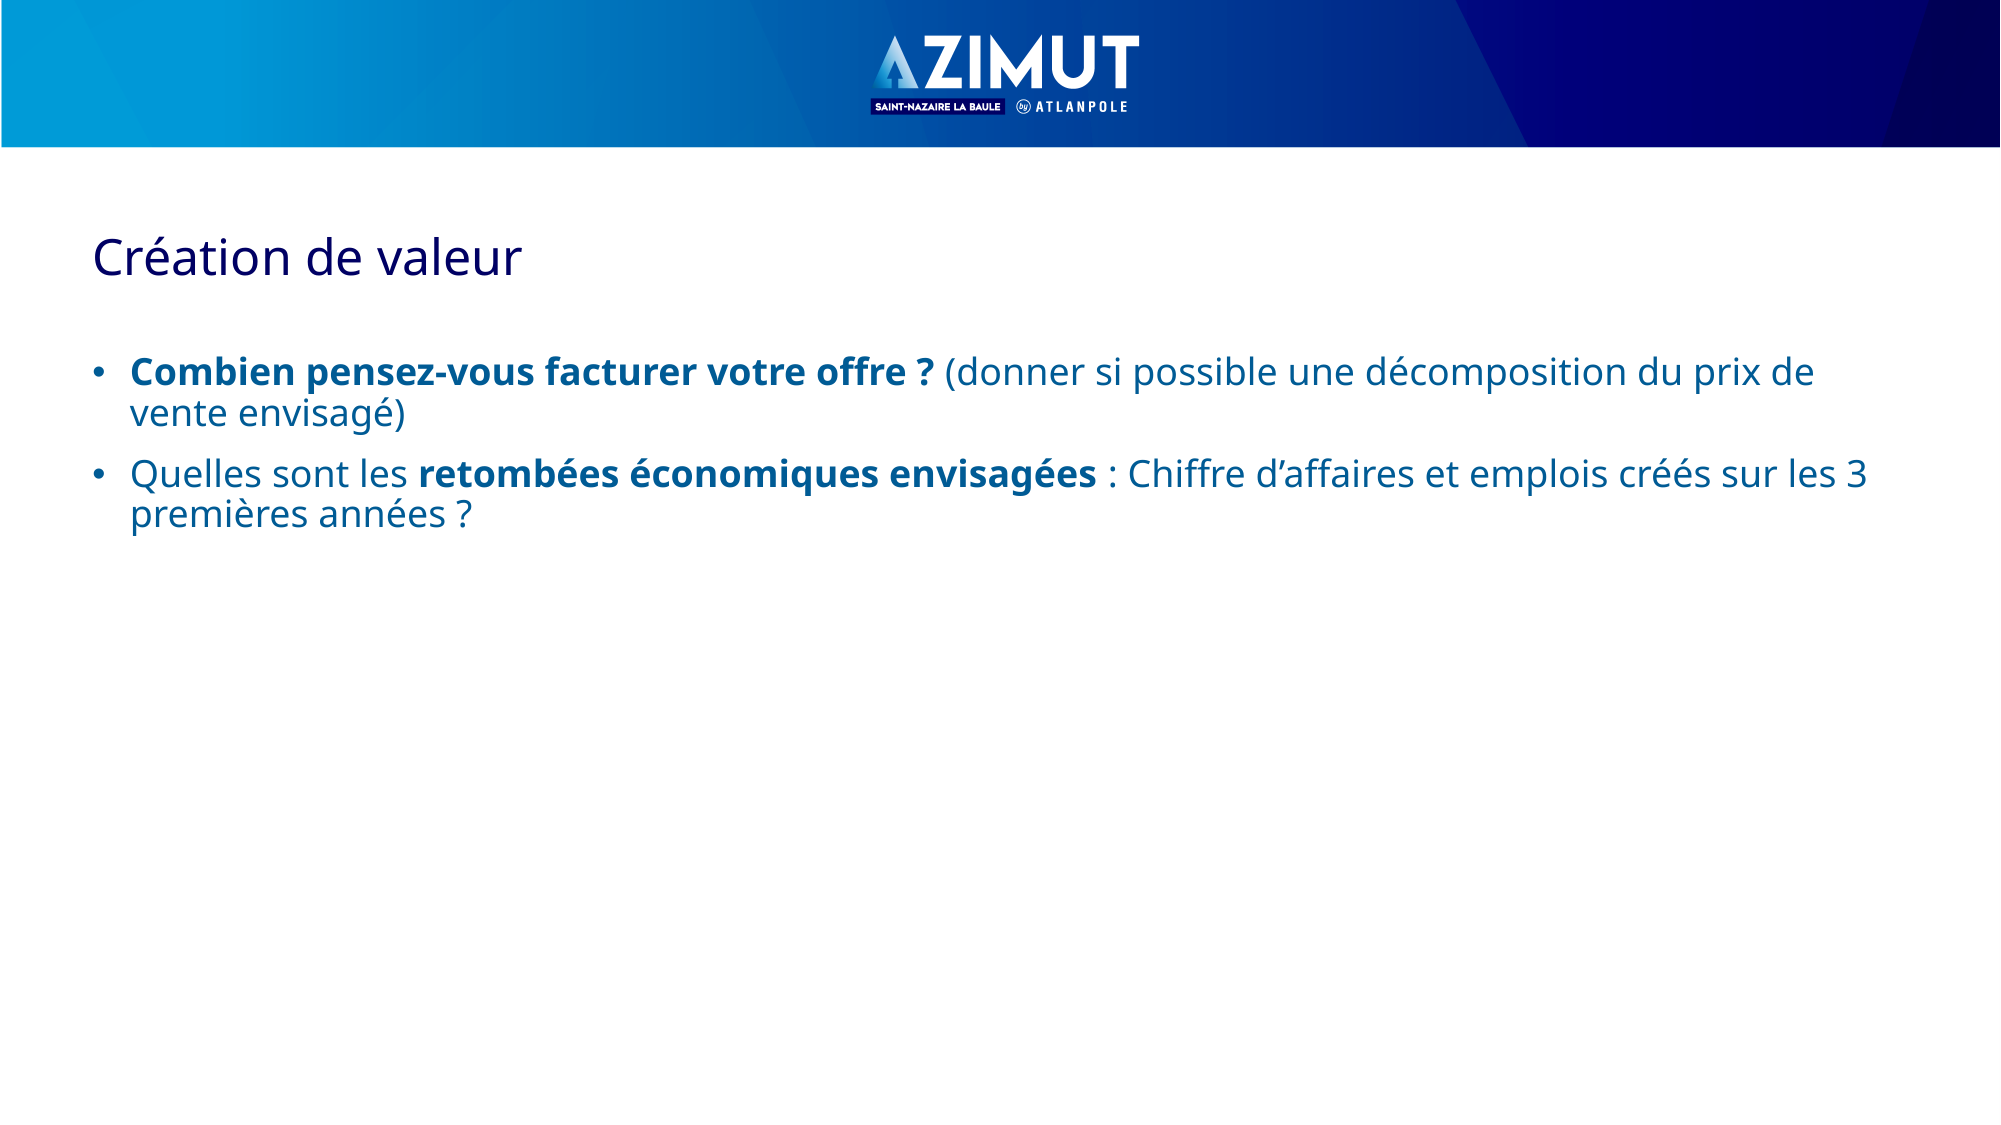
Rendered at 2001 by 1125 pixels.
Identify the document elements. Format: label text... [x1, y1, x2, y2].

title Création de valeur [77, 194, 1920, 324]
list Combien pensez-vous facturer votre offre ? (donner si possible une décomposition du prix de vente envisagé) Quelles sont les retombées économiques envisagées : Chiffre d’affaires et emplois créés sur les 3 premières années ? [77, 345, 1920, 1060]
picture [0, 0, 2000, 1125]
